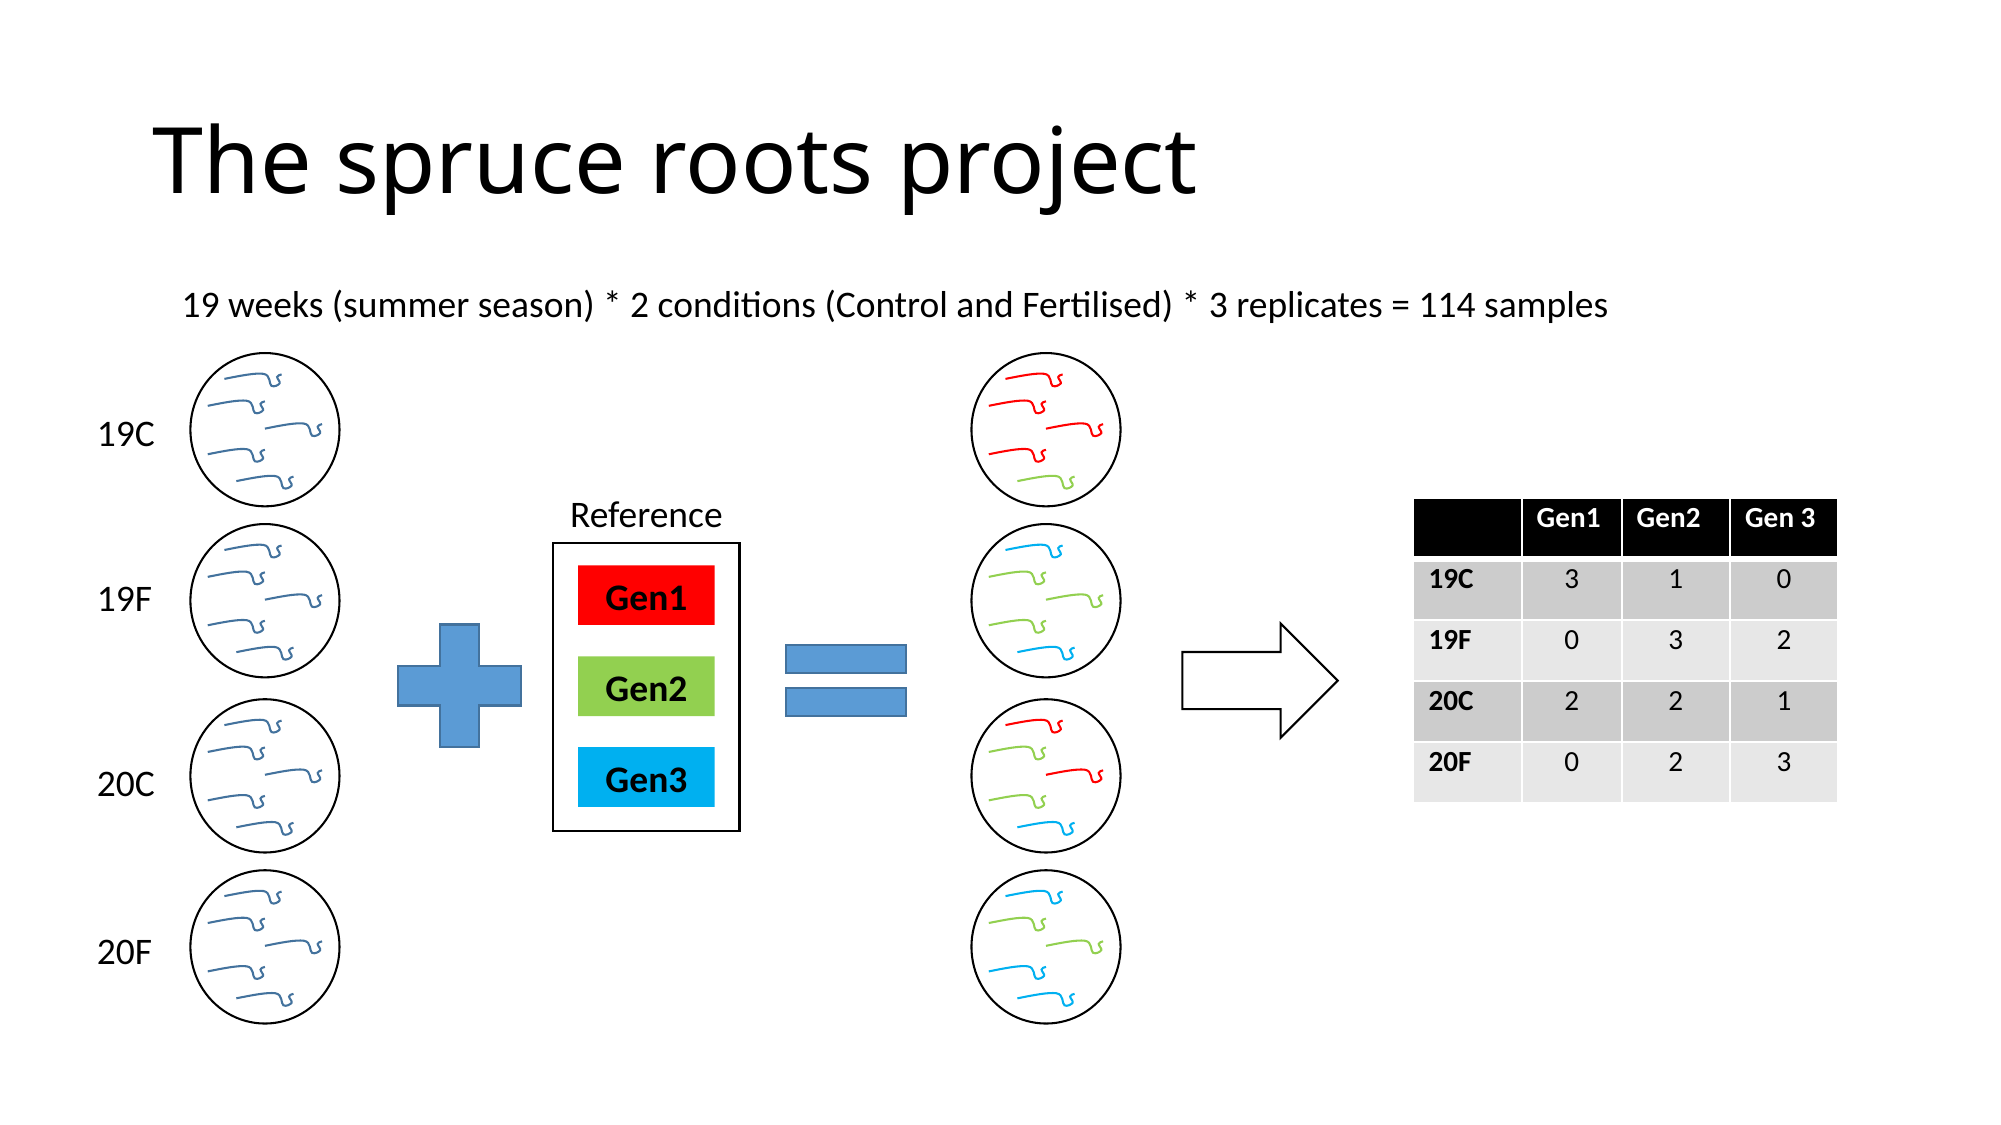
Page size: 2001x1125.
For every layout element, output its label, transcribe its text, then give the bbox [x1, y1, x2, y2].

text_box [190, 352, 340, 507]
table_cell 3 [1523, 562, 1621, 619]
text_box [1181, 621, 1340, 741]
text_box [988, 745, 1047, 761]
text_box [1045, 422, 1104, 438]
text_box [190, 524, 340, 678]
table_header Gen1 [1523, 499, 1621, 556]
text_box [970, 698, 1122, 854]
table_cell 0 [1523, 743, 1621, 802]
text_box [988, 447, 1047, 463]
table_cell 2 [1623, 743, 1729, 802]
text_box 20F [82, 919, 168, 980]
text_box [190, 699, 340, 853]
table_cell 19C [1414, 562, 1521, 619]
text_box 20C [82, 751, 170, 812]
table_cell 19F [1414, 621, 1521, 680]
table_header Gen2 [1623, 499, 1729, 556]
text_box [1045, 593, 1104, 609]
text_box [552, 542, 741, 832]
text_box [1005, 889, 1063, 905]
table_cell 0 [1731, 562, 1837, 619]
table_cell 1 [1731, 682, 1837, 741]
text_box [397, 623, 522, 748]
text_box [970, 869, 1122, 1025]
table_header [1414, 499, 1521, 556]
table_cell 2 [1731, 621, 1837, 680]
text_box [988, 916, 1047, 932]
text_box [1005, 543, 1063, 559]
table_cell 2 [1623, 682, 1729, 741]
text_box [970, 351, 1122, 508]
text_box Reference [538, 482, 755, 542]
text_box [988, 794, 1047, 809]
table_cell 1 [1623, 562, 1729, 619]
text_box The spruce roots project [137, 59, 1863, 221]
table_cell 20F [1414, 743, 1521, 802]
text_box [190, 870, 340, 1024]
text_box [988, 399, 1047, 415]
text_box [1005, 718, 1063, 734]
text_box [1017, 474, 1075, 490]
text_box [1045, 768, 1104, 784]
table_cell 3 [1623, 621, 1729, 680]
text_box 19 weeks (summer season) * 2 conditions (Control and Fertilised) * 3 replicates = 114 samples [166, 273, 1634, 333]
text_box [1005, 372, 1063, 388]
table_cell 0 [1523, 621, 1621, 680]
text_box [988, 570, 1047, 586]
text_box [988, 618, 1047, 634]
table_cell 2 [1523, 682, 1621, 741]
text_box [1017, 645, 1075, 661]
table_header Gen 3 [1731, 499, 1837, 556]
text_box 19F [82, 566, 168, 627]
table_cell 3 [1731, 743, 1837, 802]
text_box [785, 687, 907, 717]
text_box 19C [82, 401, 170, 461]
text_box [785, 644, 907, 674]
text_box [970, 523, 1122, 679]
text_box [1017, 820, 1075, 836]
text_box [988, 965, 1047, 980]
text_box [1045, 939, 1104, 955]
table_cell 20C [1414, 682, 1521, 741]
text_box [1017, 991, 1075, 1007]
